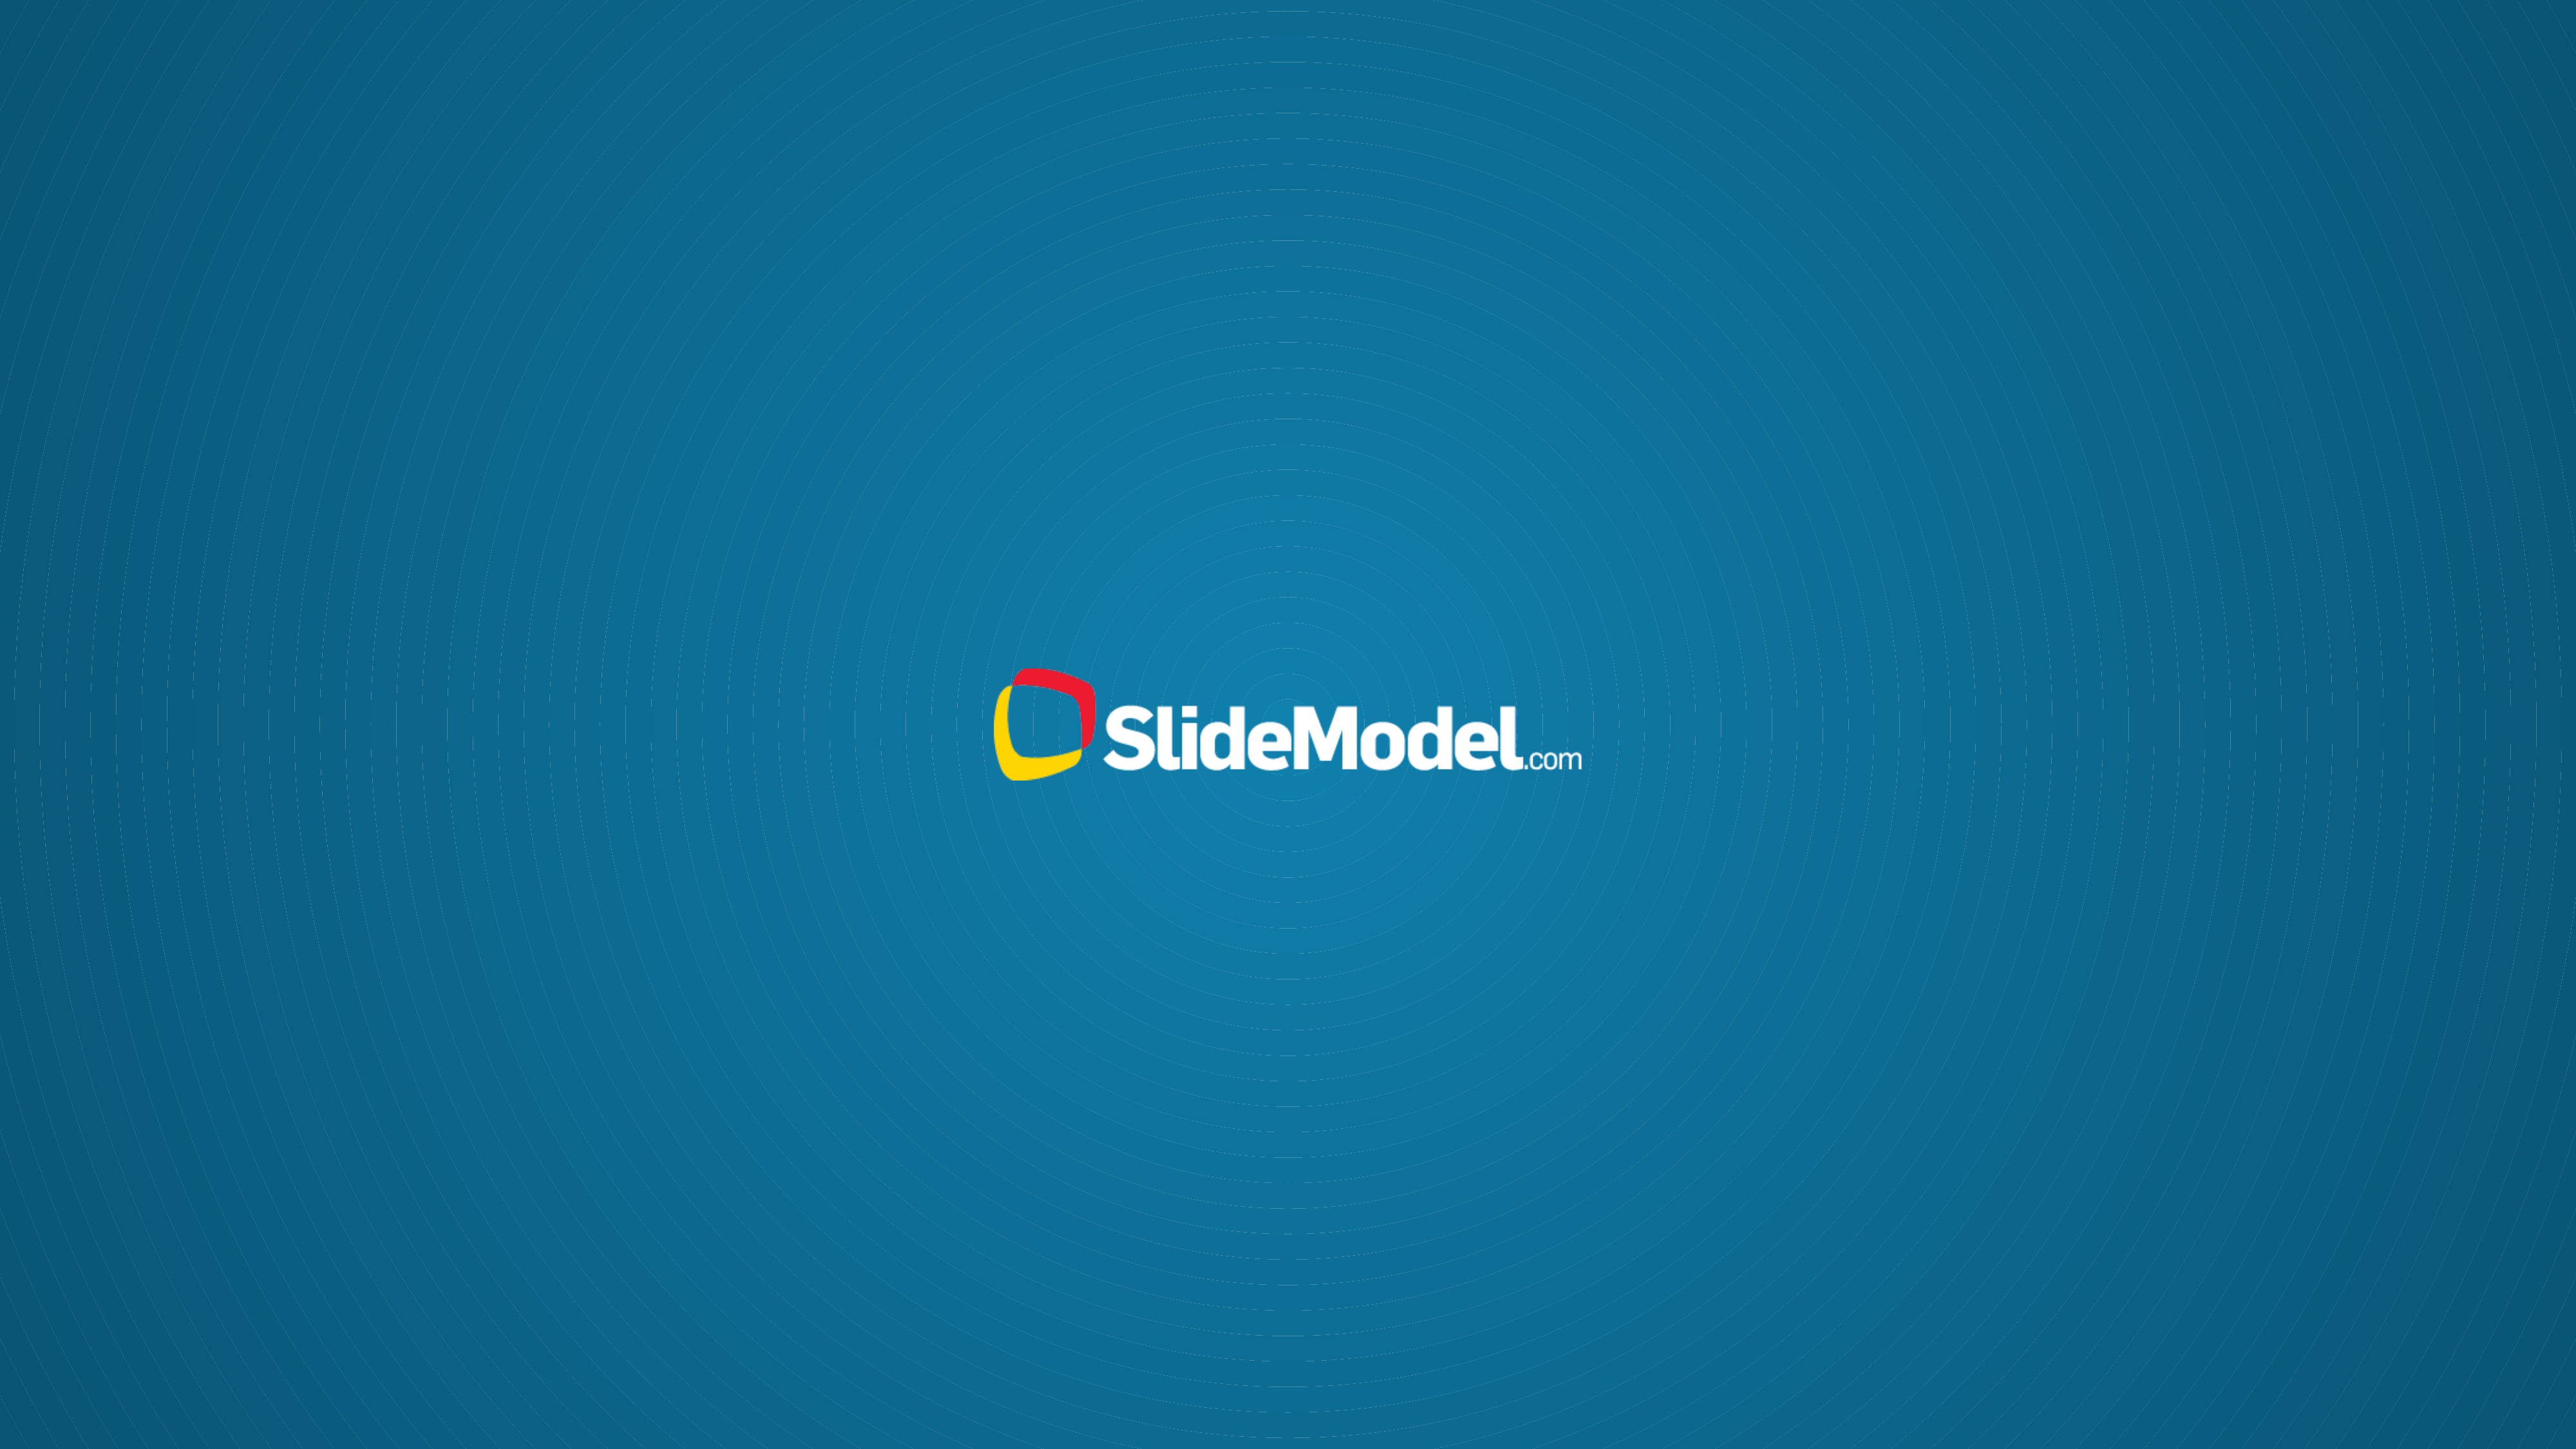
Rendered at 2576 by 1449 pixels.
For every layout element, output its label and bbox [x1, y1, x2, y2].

picture [992, 668, 1584, 781]
